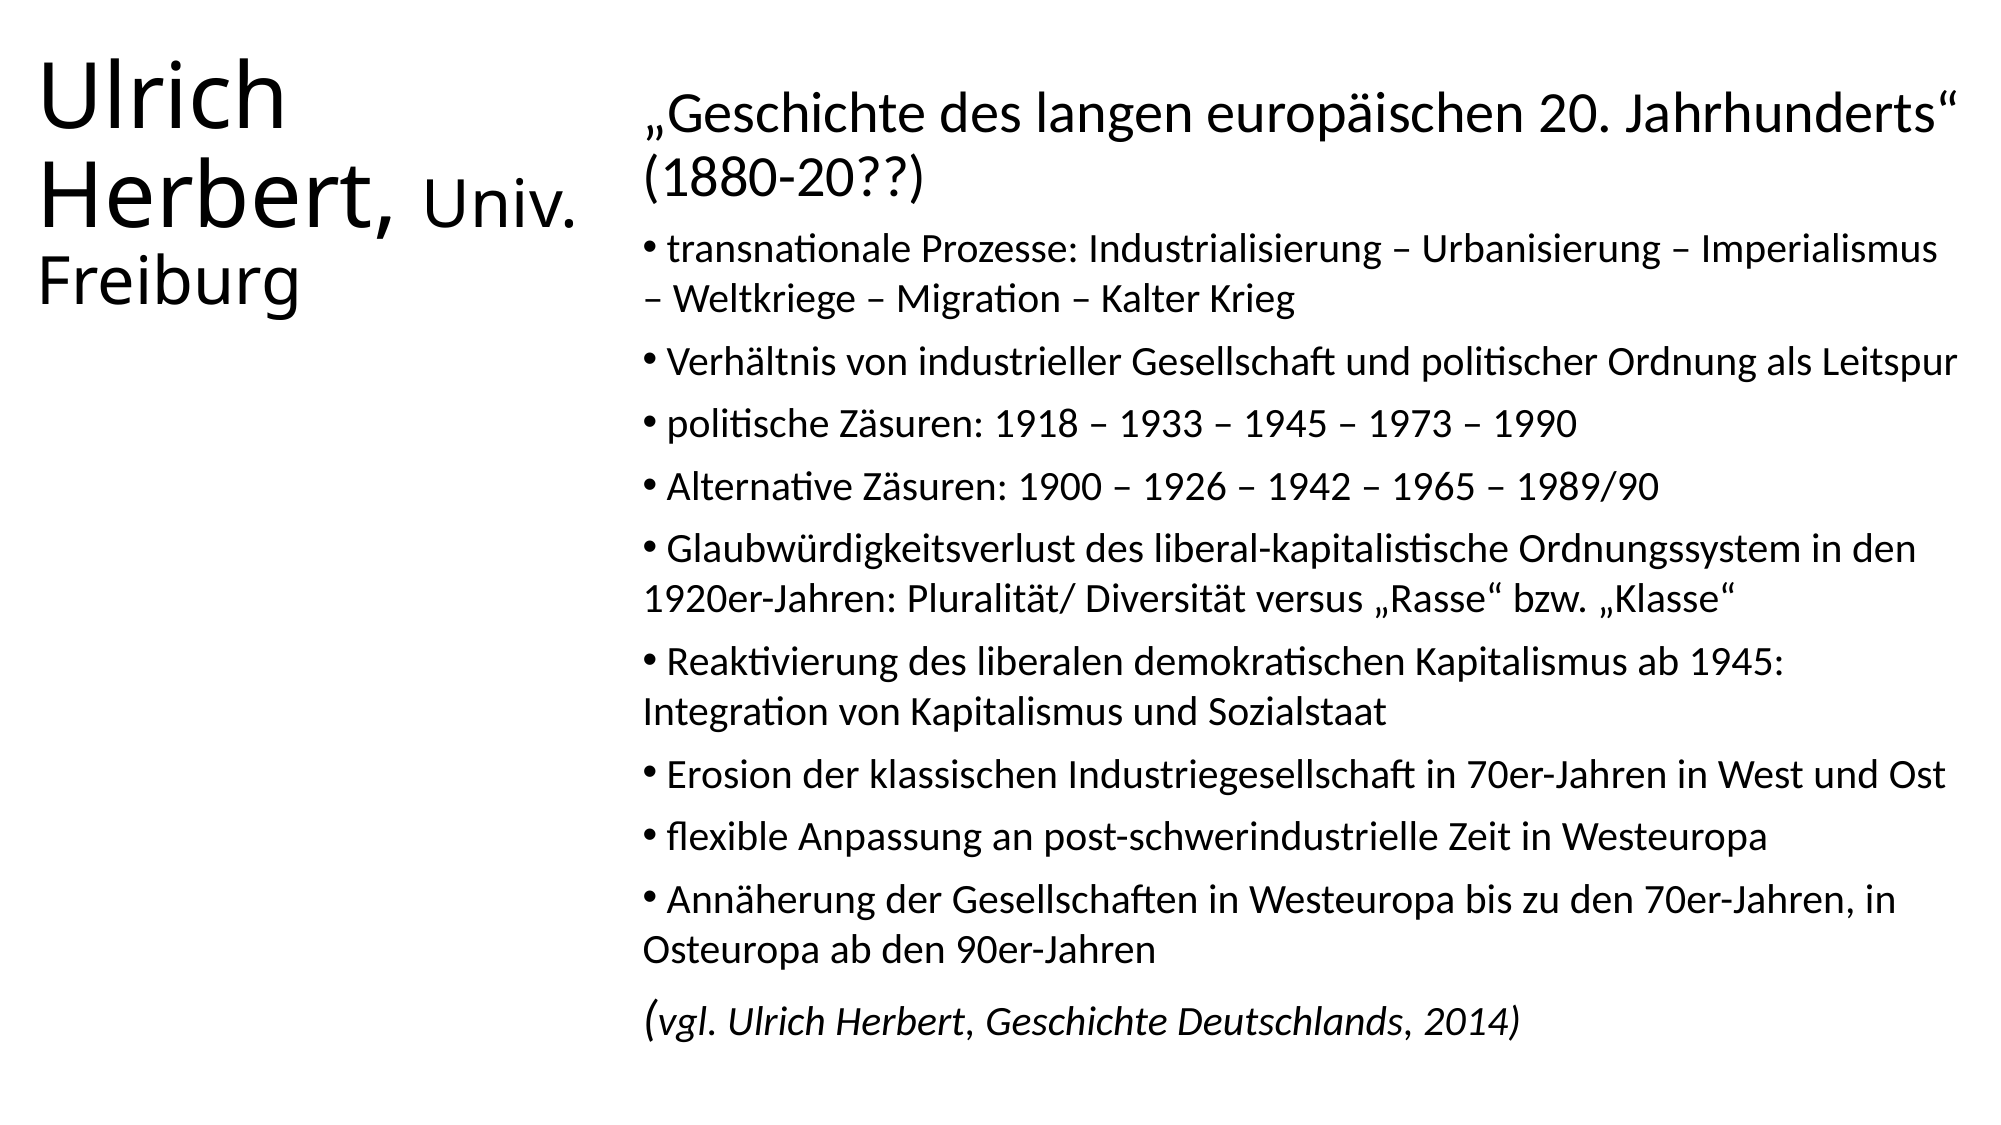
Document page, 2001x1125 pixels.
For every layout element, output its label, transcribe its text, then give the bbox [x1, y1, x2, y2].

title Ulrich Herbert, Univ. Freiburg [21, 75, 627, 293]
list „Geschichte des langen europäischen 20. Jahrhunderts“ (1880-20??) transnationale Prozesse: Industrialisierung – Urbanisierung – Imperialismus – Weltkriege – Migration – Kalter Krieg Verhältnis von industrieller Gesellschaft und politischer Ordnung als Leitspur politische Zäsuren: 1918 – 1933 – 1945 – 1973 – 1990 Alternative Zäsuren: 1900 – 1926 – 1942 – 1965 – 1989/90 Glaubwürdigkeitsverlust des liberal-kapitalistische Ordnungssystem in den 1920er-Jahren: Pluralität/ Diversität versus „Rasse“ bzw. „Klasse“ Reaktivierung des liberalen demokratischen Kapitalismus ab 1945: Integration von Kapitalismus und Sozialstaat Erosion der klassischen Industriegesellschaft in 70er-Jahren in West und Ost flexible Anpassung an post-schwerindustrielle Zeit in Westeuropa Annäherung der Gesellschaften in Westeuropa bis zu den 70er-Jahren, in Osteuropa ab den 90er-Jahren (vgl. Ulrich Herbert, Geschichte Deutschlands, 2014) [627, 75, 1979, 1059]
